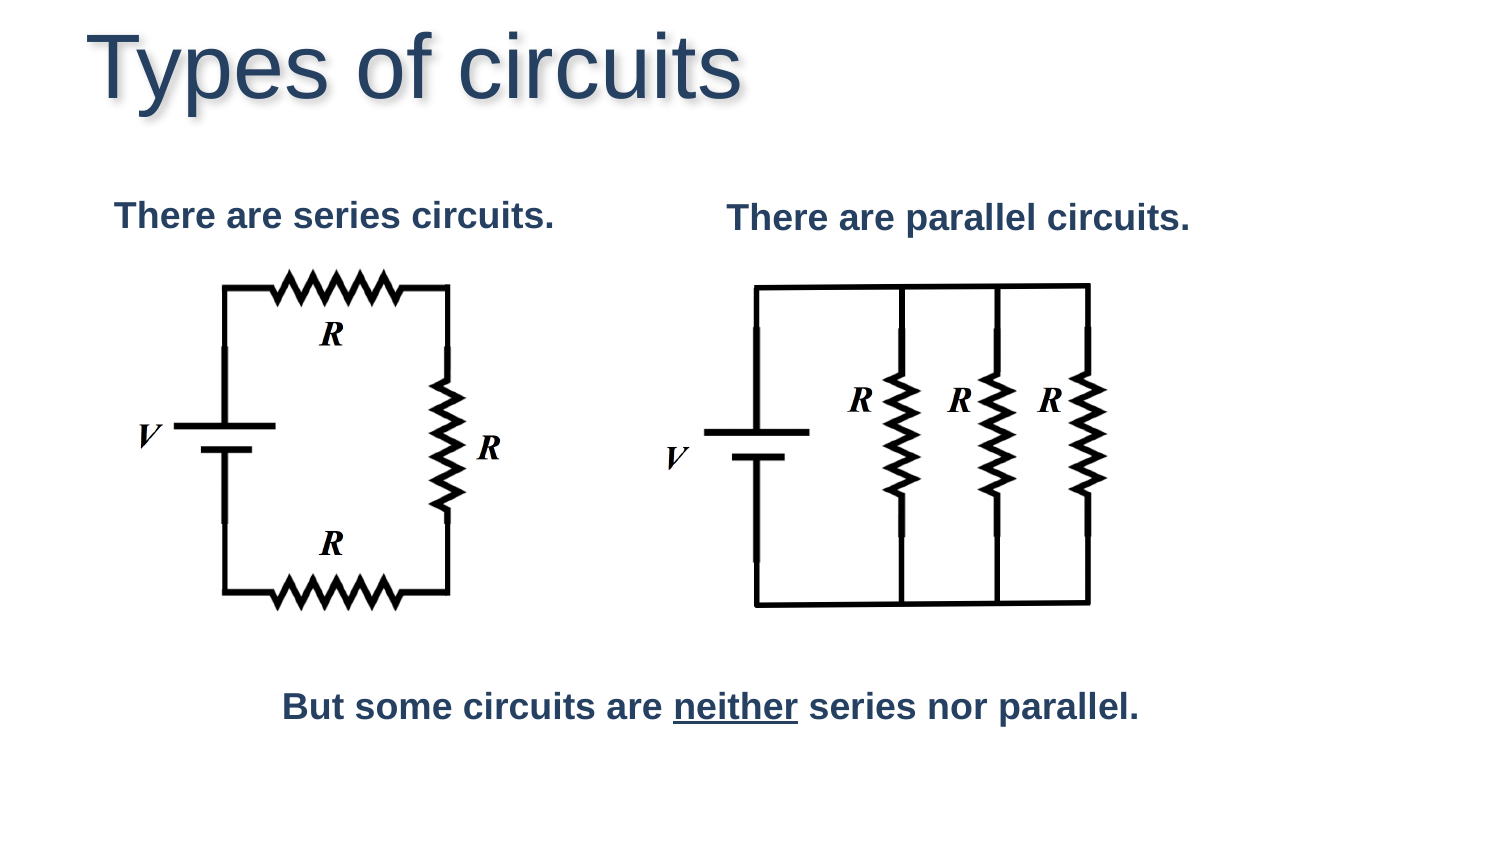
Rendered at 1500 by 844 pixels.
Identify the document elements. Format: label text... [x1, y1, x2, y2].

text_box Types of circuits [70, 0, 1062, 206]
picture [660, 272, 1114, 615]
text_box There are series circuits. [99, 213, 711, 289]
picture [128, 261, 511, 618]
text_box But some circuits are neither series nor parallel. [267, 674, 1289, 735]
text_box There are parallel circuits. [711, 185, 1374, 335]
